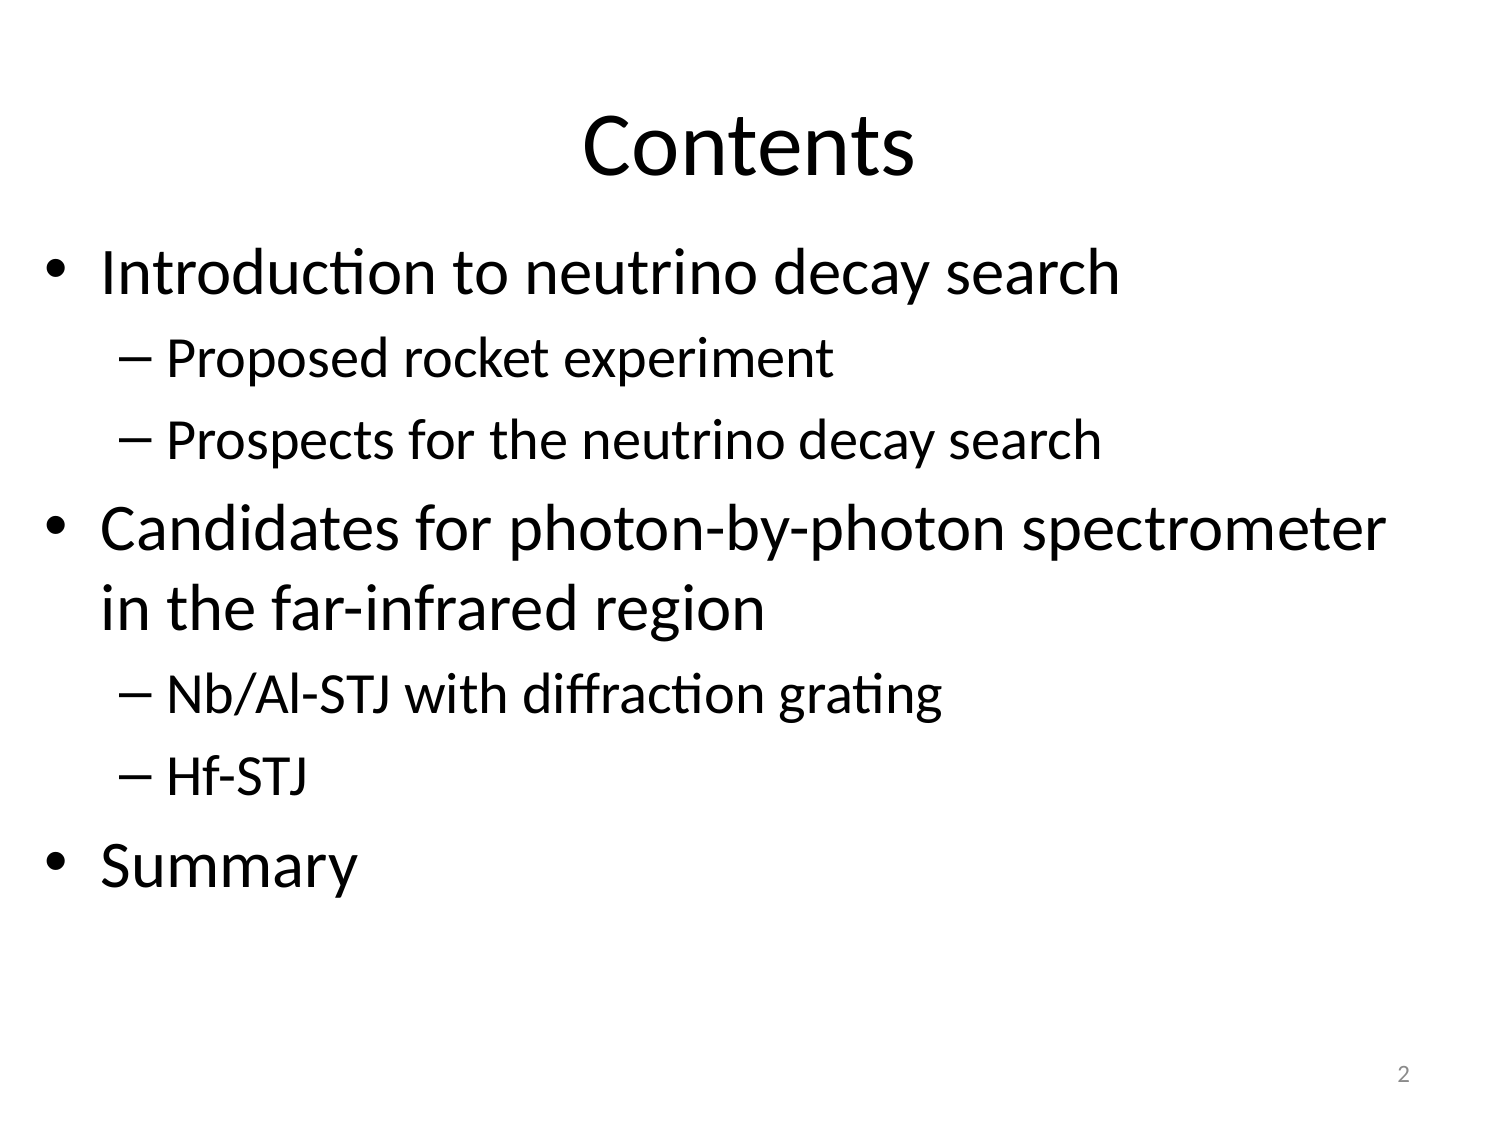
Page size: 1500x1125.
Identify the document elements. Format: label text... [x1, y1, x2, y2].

list Introduction to neutrino decay search Proposed rocket experiment Prospects for the neutrino decay search Candidates for photon-by-photon spectrometer in the far-infrared region Nb/Al-STJ with diffraction grating Hf-STJ Summary [29, 219, 1459, 1024]
slide_number 2 [1074, 1042, 1425, 1103]
title Contents [75, 45, 1425, 219]
